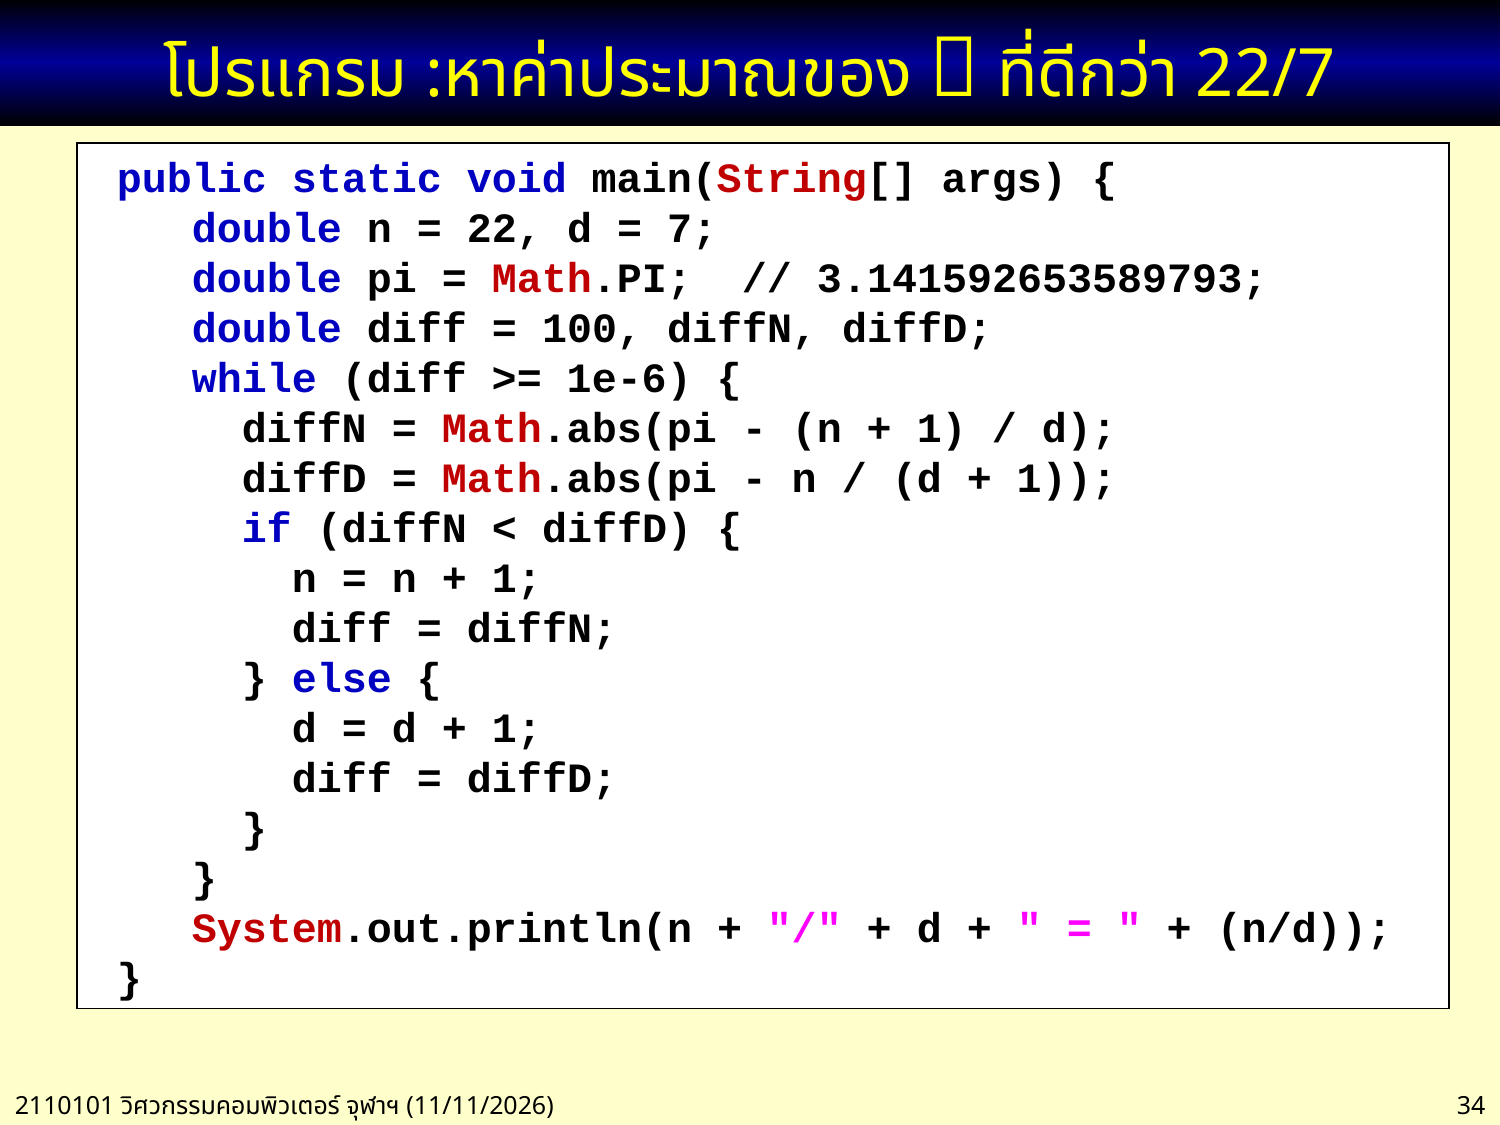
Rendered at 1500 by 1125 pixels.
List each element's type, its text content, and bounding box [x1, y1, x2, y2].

title โปรแกรม :หาค่าประมาณของ  ที่ดีกว่า 22/7 [0, 0, 1500, 126]
text_box public static void main(String[] args) { double n = 22, d = 7; double pi = Math.PI; // 3.141592653589793; double diff = 100, diffN, diffD; while (diff >= 1e-6) { diffN = Math.abs(pi - (n + 1) / d); diffD = Math.abs(pi - n / (d + 1)); if (diffN < diffD) { n = n + 1; diff = diffN; } else { d = d + 1; diff = diffD; } } System.out.println(n + "/" + d + " = " + (n/d)); } [77, 142, 1450, 1009]
